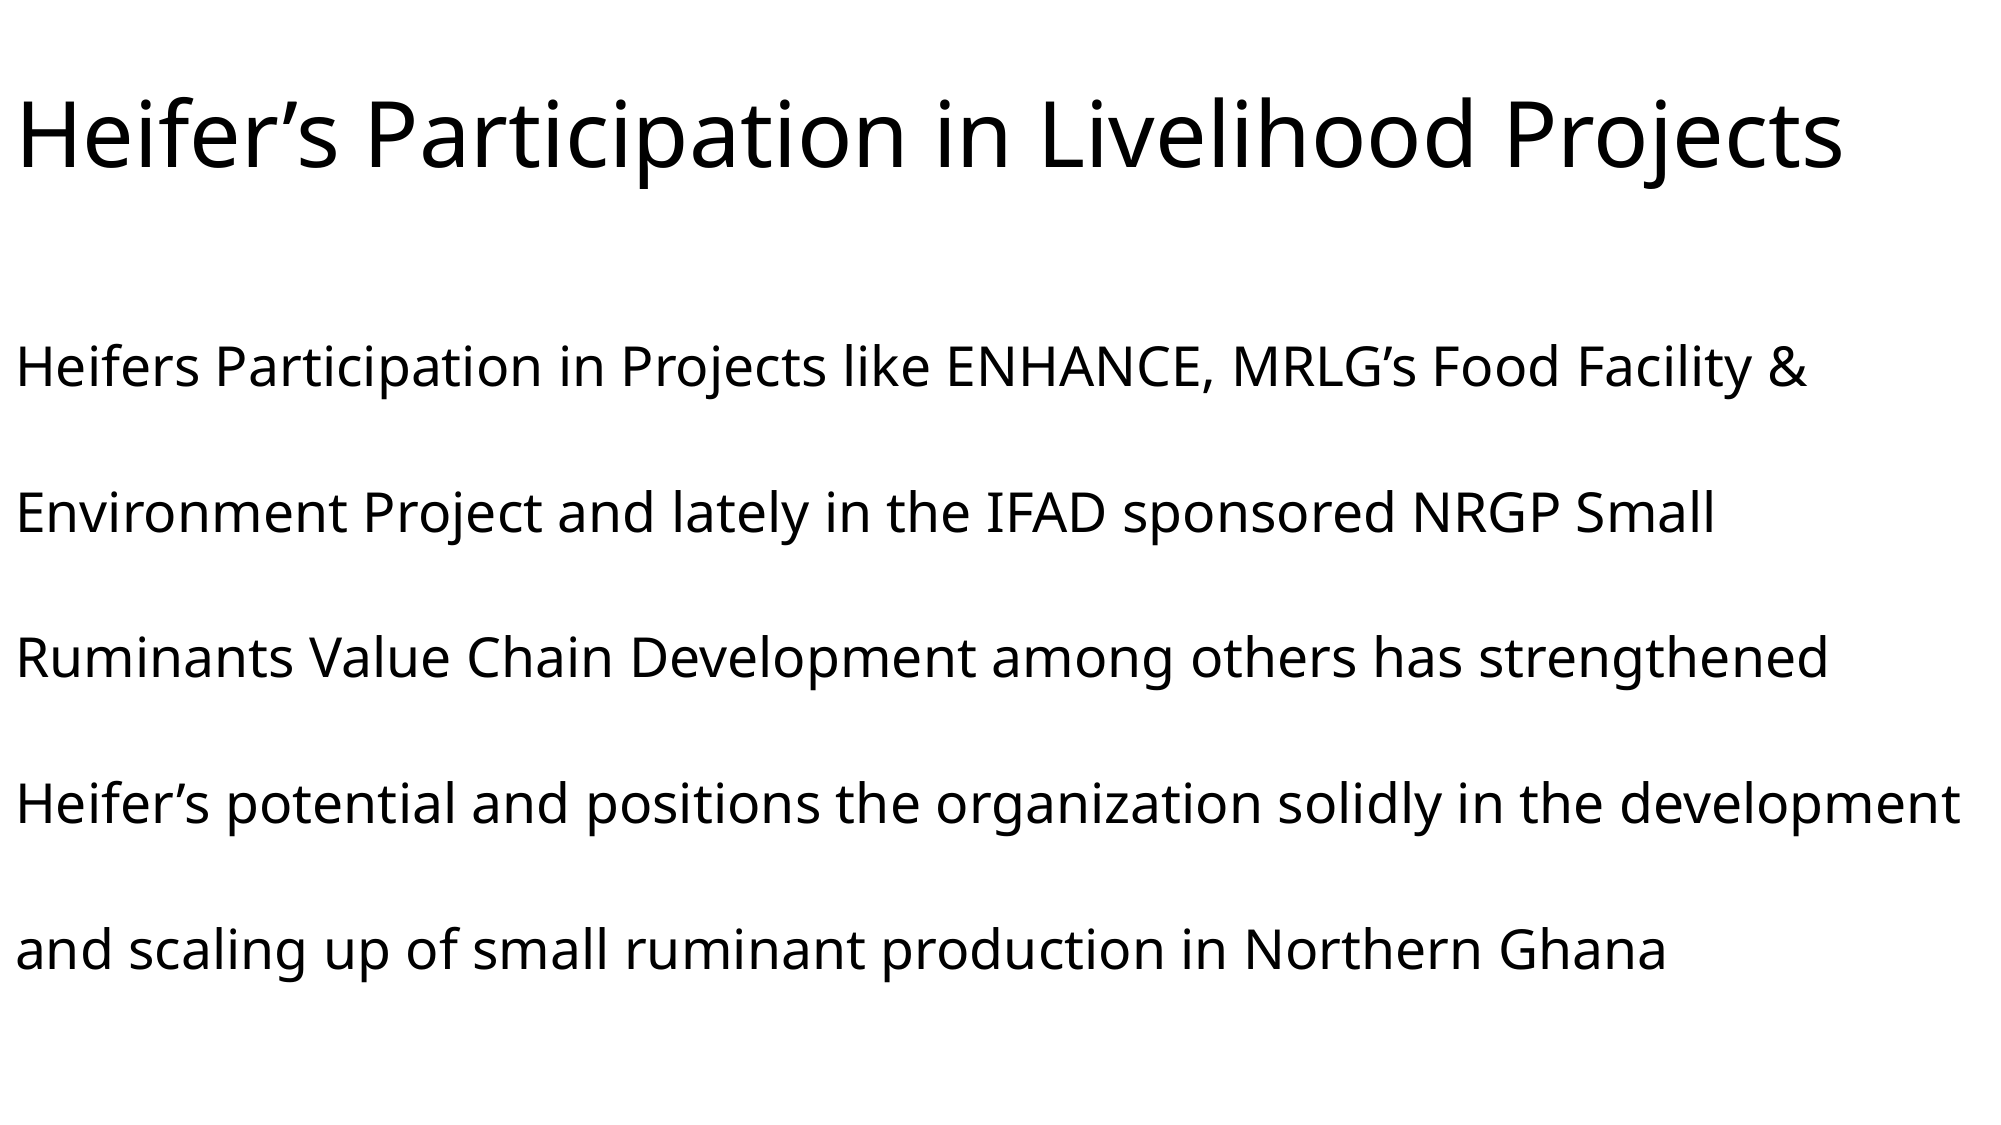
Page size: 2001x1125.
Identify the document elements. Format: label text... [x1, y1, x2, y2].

list Heifers Participation in Projects like ENHANCE, MRLG’s Food Facility & Environment Project and lately in the IFAD sponsored NRGP Small Ruminants Value Chain Development among others has strengthened Heifer’s potential and positions the organization solidly in the development and scaling up of small ruminant production in Northern Ghana [0, 190, 2000, 1125]
title Heifer’s Participation in Livelihood Projects [0, 0, 2000, 190]
